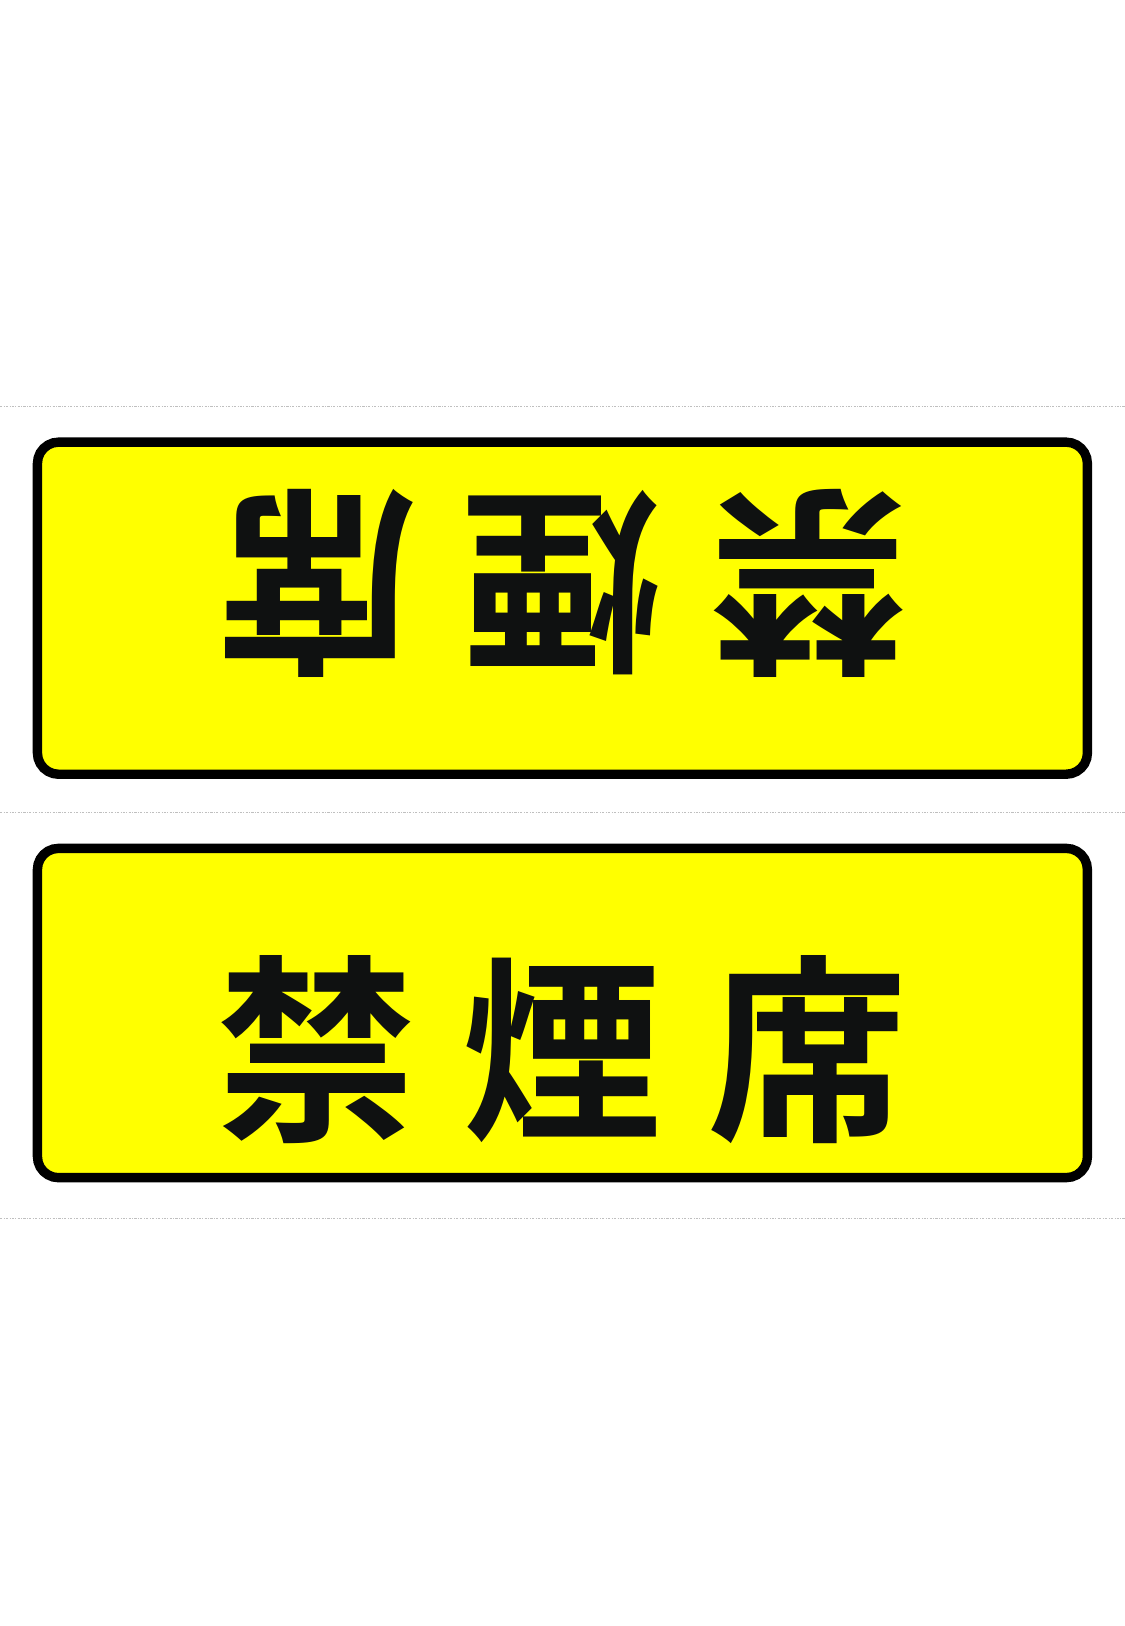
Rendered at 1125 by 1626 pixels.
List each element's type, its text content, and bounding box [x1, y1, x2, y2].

text_box [36, 441, 1089, 776]
text_box [36, 847, 1089, 1179]
text_box 禁 煙 席 [202, 918, 923, 1173]
text_box 禁 煙 席 [202, 459, 923, 715]
